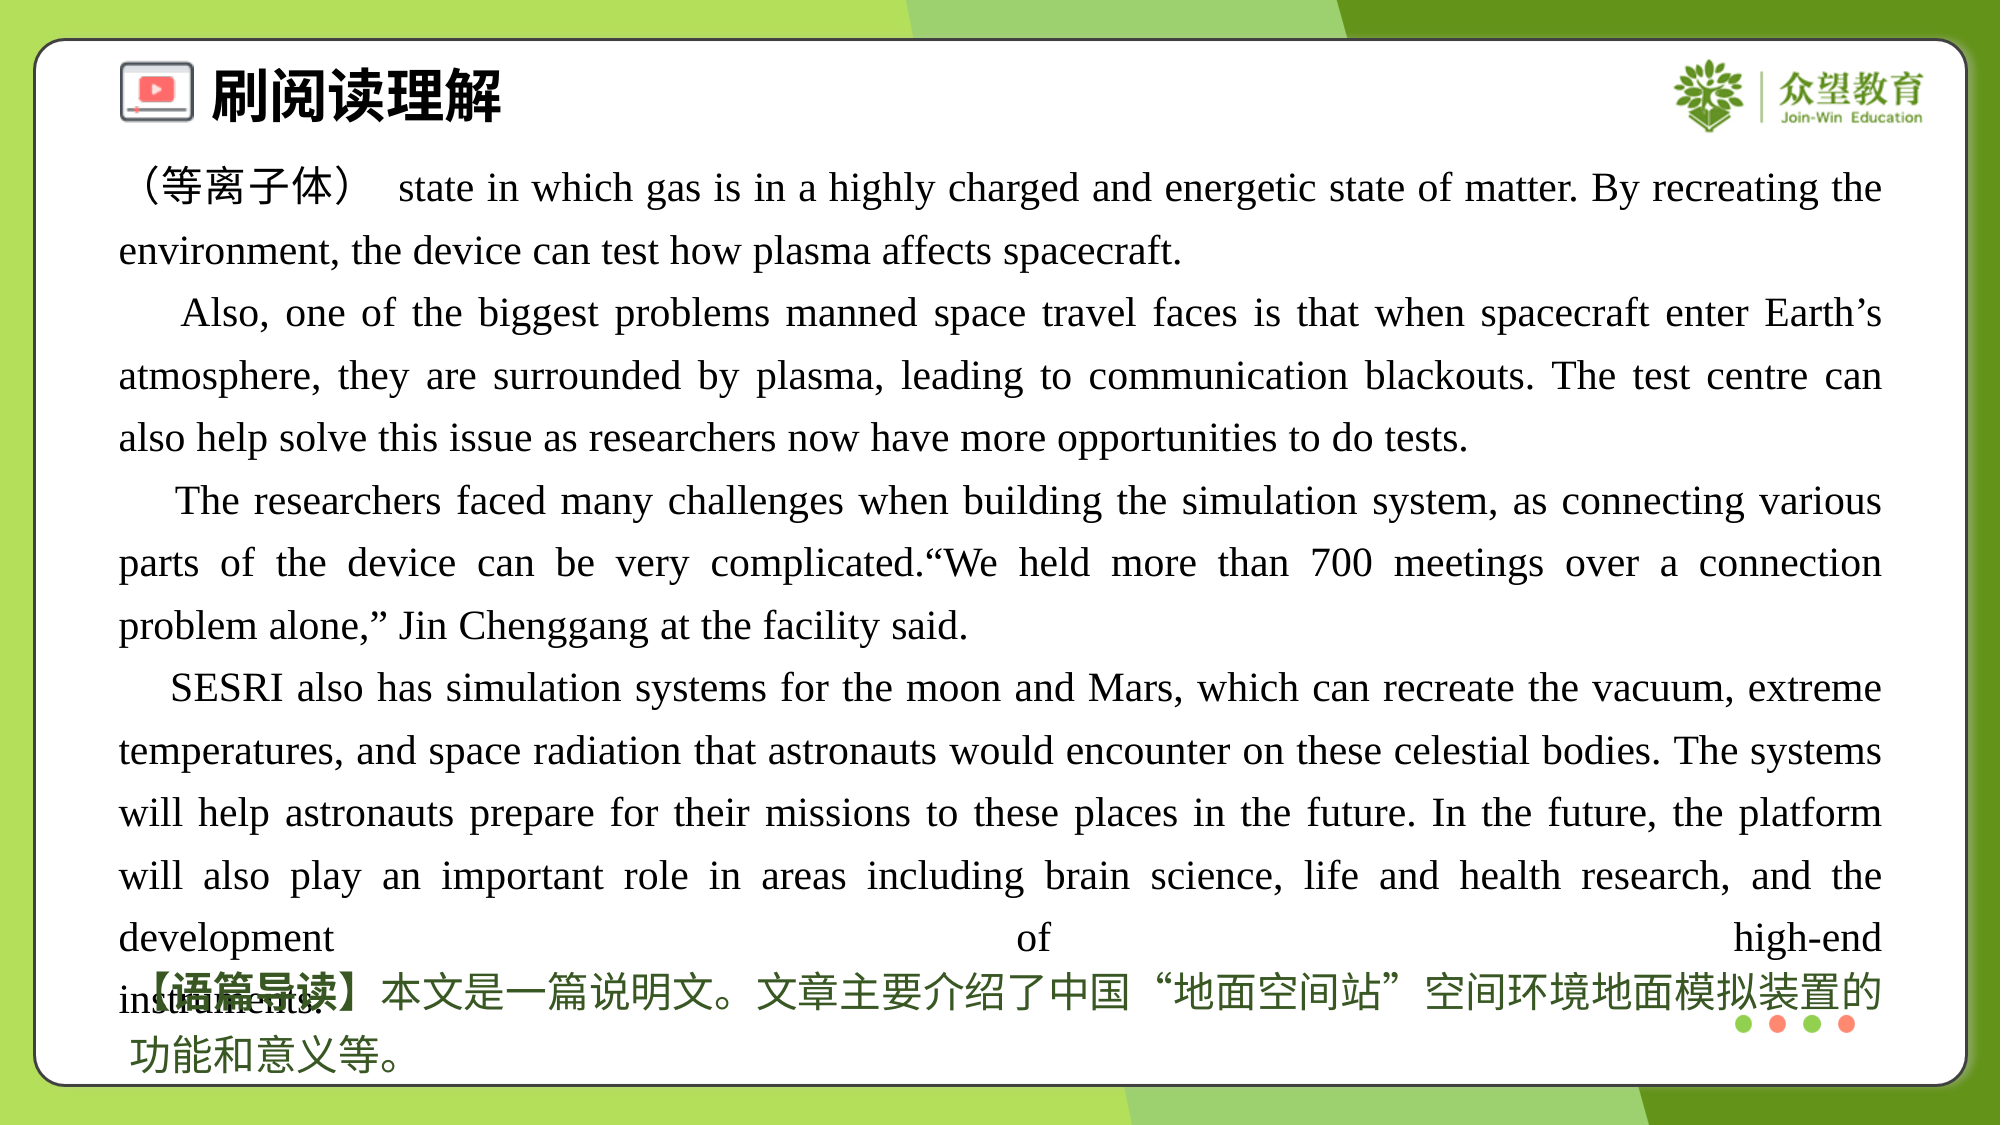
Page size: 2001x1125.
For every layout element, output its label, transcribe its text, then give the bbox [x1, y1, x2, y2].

text_box （等离子体） state in which gas is in a highly charged and energetic state of matter. By recreating the environment, the device can test how plasma affects spacecraft. Also, one of the biggest problems manned space travel faces is that when spacecraft enter Earth’s atmosphere, they are surrounded by plasma, leading to communication blackouts. The test centre can also help solve this issue as researchers now have more opportunities to do tests. The researchers faced many challenges when building the simulation system, as connecting various parts of the device can be very complicated.“We held more than 700 meetings over a connection problem alone,” Jin Chenggang at the facility said. SESRI also has simulation systems for the moon and Mars, which can recreate the vacuum, extreme temperatures, and space radiation that astronauts would encounter on these celestial bodies. The systems will help astronauts prepare for their missions to these places in the future. In the future, the platform will also play an important role in areas including brain science, life and health research, and the development of high-end instruments.#1.7 [118, 147, 1883, 954]
text_box 【语篇导读】本文是一篇说明文。文章主要介绍了中国“地面空间站”空间环境地面模拟装置的功能和意义等。 [129, 953, 1894, 1074]
picture [0, 0, 2000, 1125]
